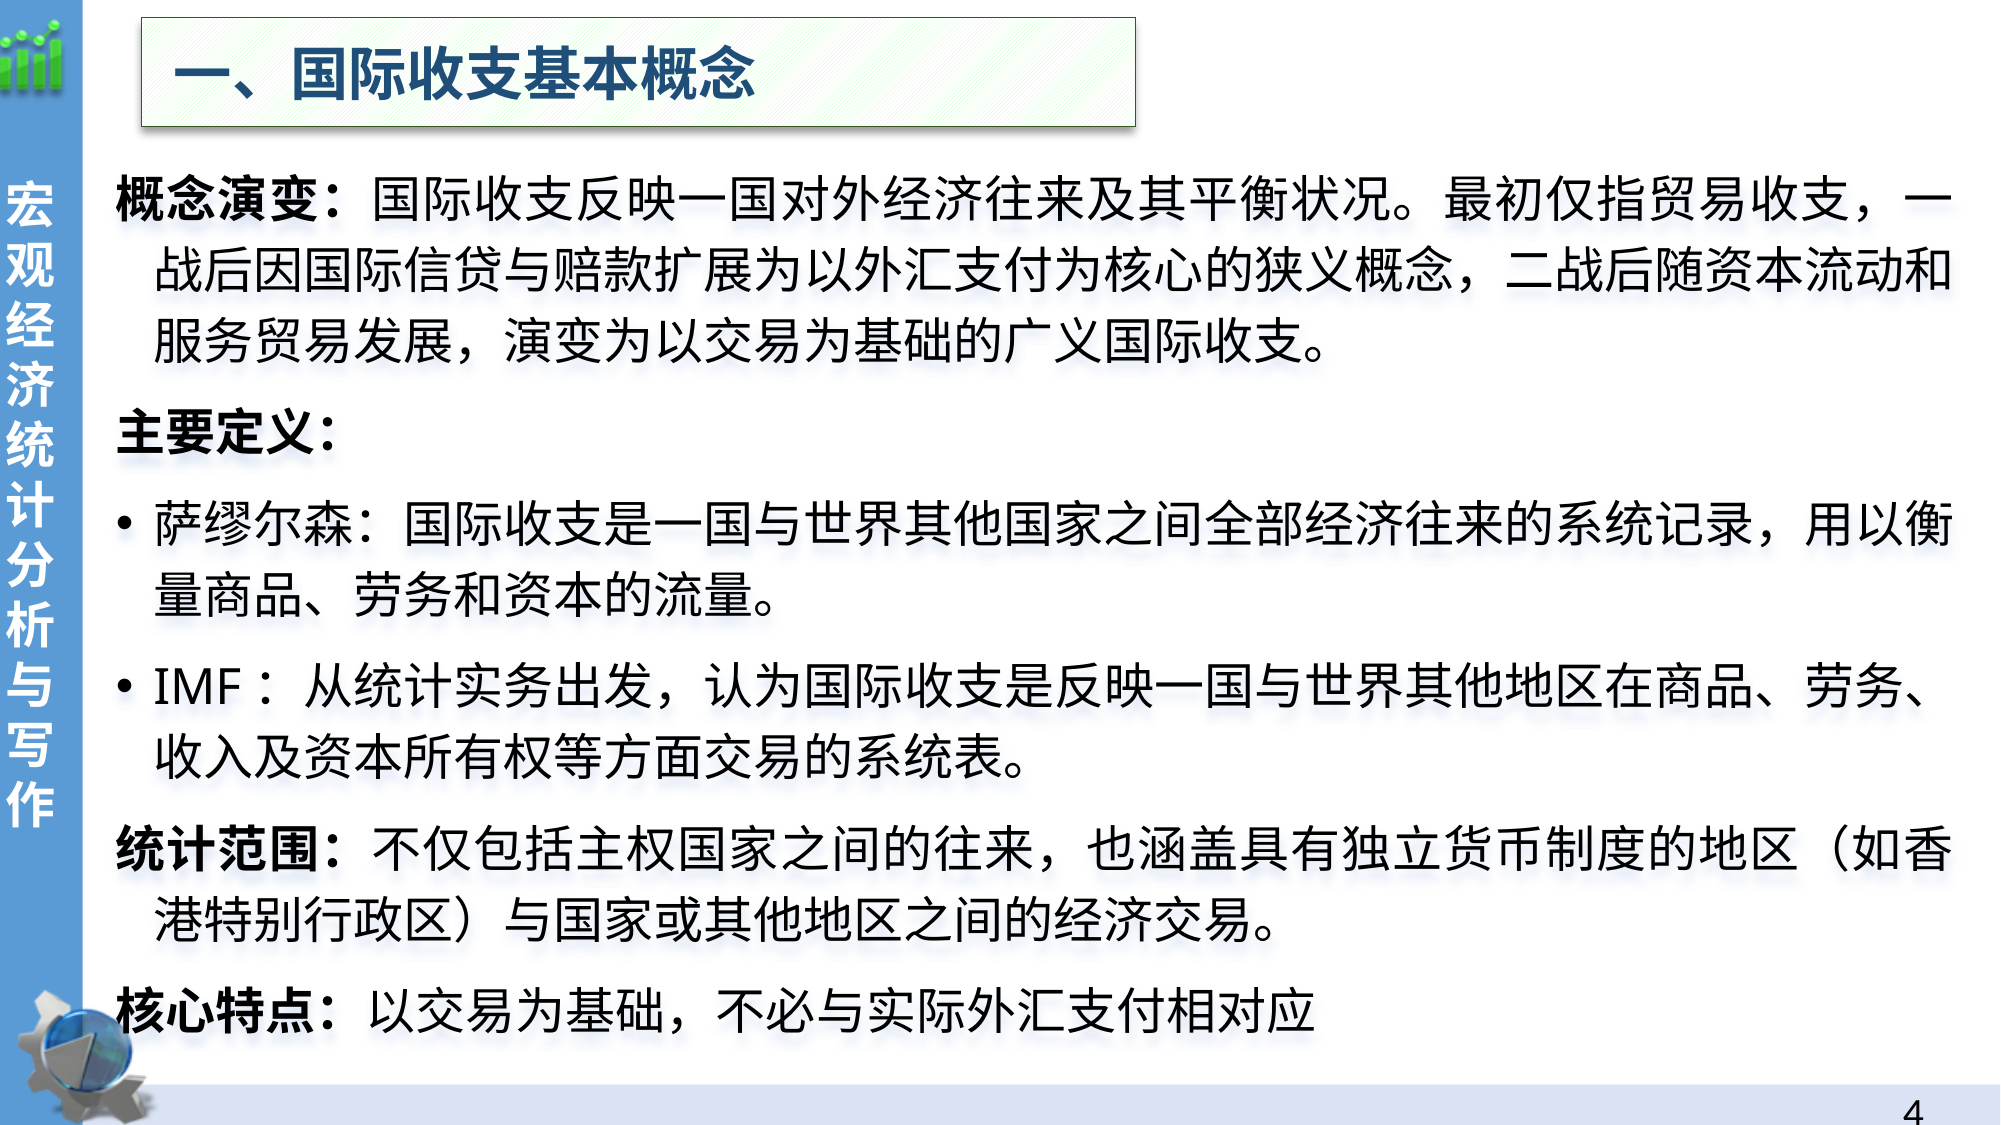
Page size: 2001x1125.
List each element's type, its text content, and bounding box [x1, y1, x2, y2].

text_box 一、国际收支基本概念 [141, 17, 1136, 127]
list 概念演变：国际收支反映一国对外经济往来及其平衡状况。最初仅指贸易收支，一战后因国际信贷与赔款扩展为以外汇支付为核心的狭义概念，二战后随资本流动和服务贸易发展，演变为以交易为基础的广义国际收支。 主要定义： 萨缪尔森：国际收支是一国与世界其他国家之间全部经济往来的系统记录，用以衡量商品、劳务和资本的流量。 IMF：从统计实务出发，认为国际收支是反映一国与世界其他地区在商品、劳务、收入及资本所有权等方面交易的系统表。 统计范围：不仅包括主权国家之间的往来，也涵盖具有独立货币制度的地区（如香港特别行政区）与国家或其他地区之间的经济交易。 核心特点：以交易为基础，不必与实际外汇支付相对应 [100, 149, 1969, 955]
picture [0, 0, 2001, 1125]
slide_number 3 [1786, 1085, 1940, 1125]
